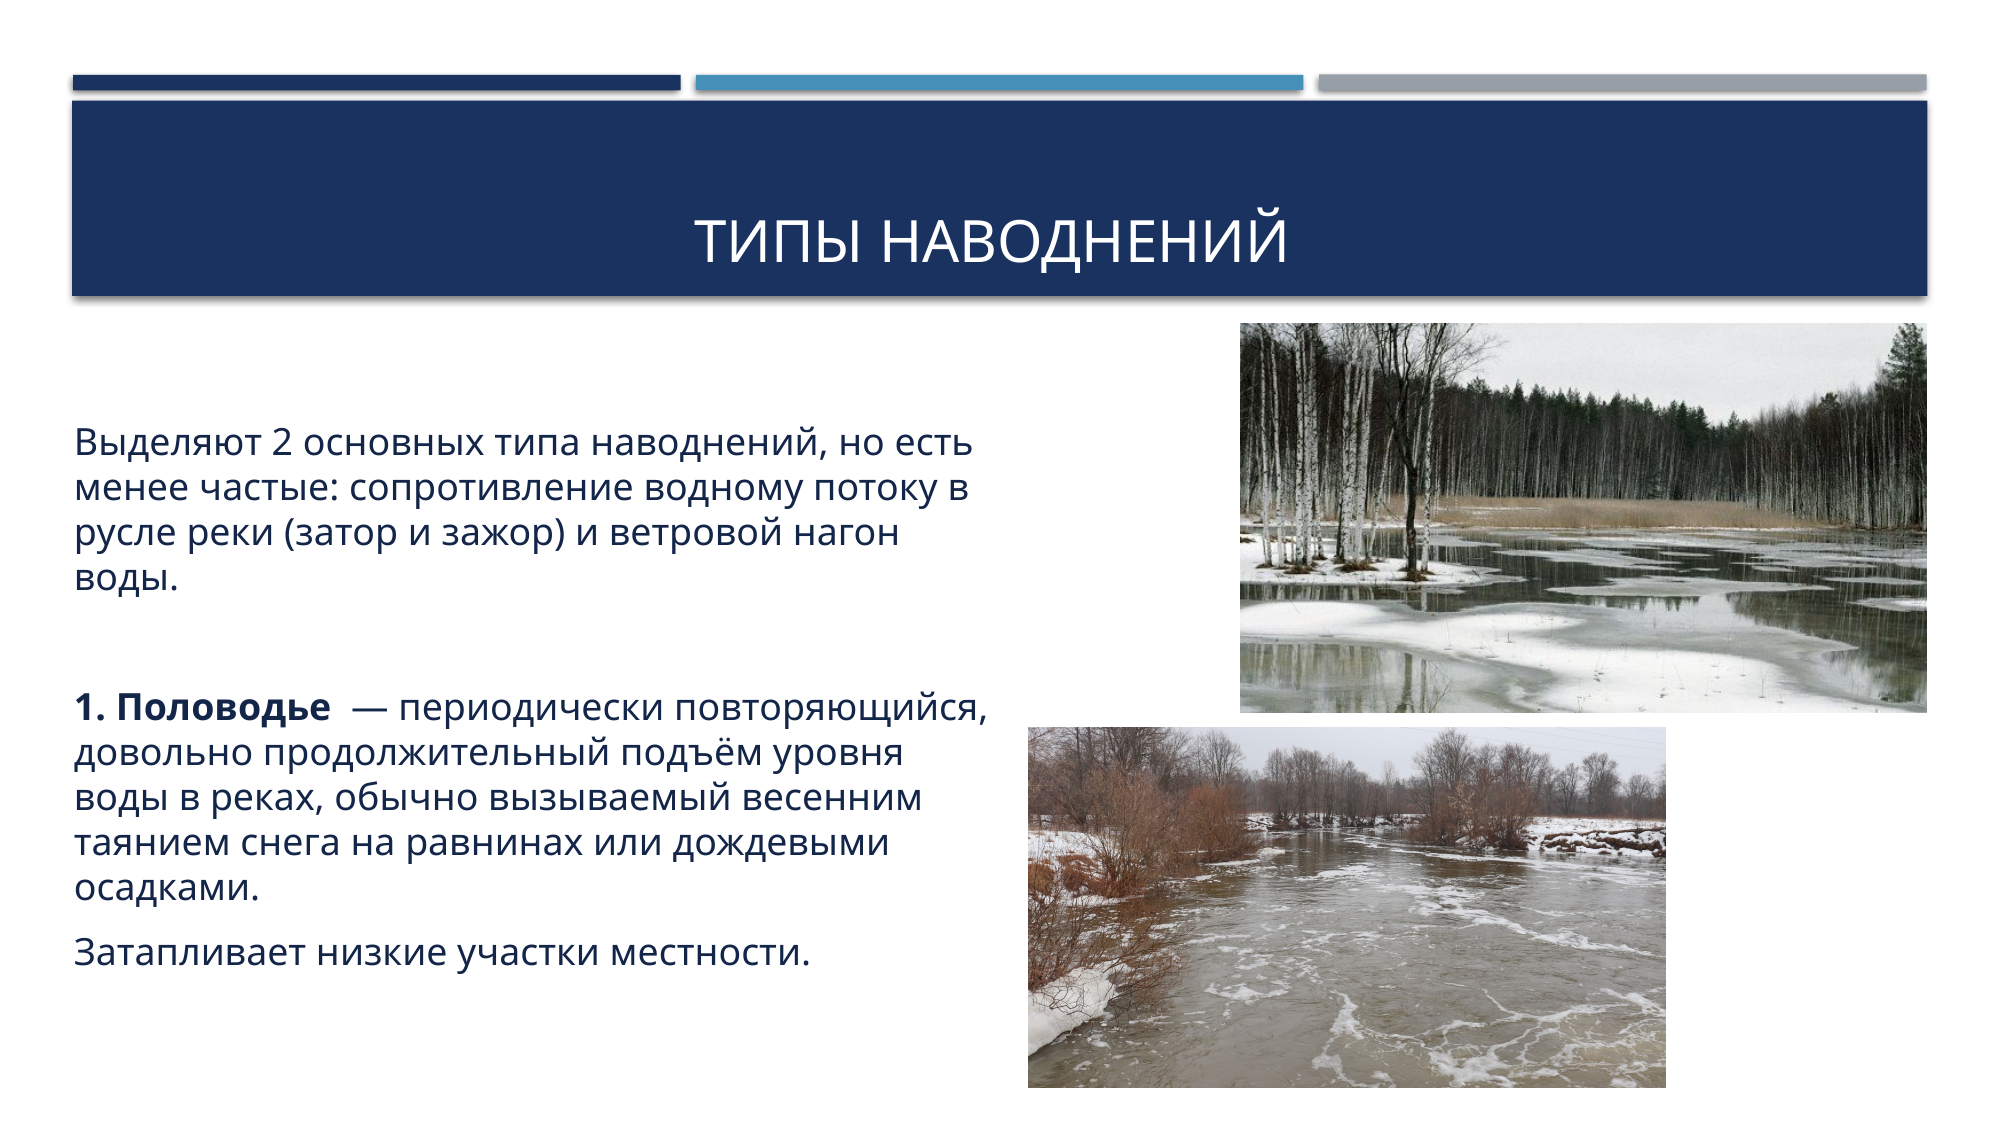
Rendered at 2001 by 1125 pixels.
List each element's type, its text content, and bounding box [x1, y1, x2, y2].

picture [1239, 322, 1927, 713]
title Типы наводнений [95, 115, 1905, 282]
picture [1027, 727, 1667, 1088]
list Выделяют 2 основных типа наводнений, но есть менее частые: сопротивление водному потоку в русле реки (затор и зажор) и ветровой нагон воды. 1. Половодье — периодически повторяющийся, довольно продолжительный подъём уровня воды в реках, обычно вызываемый весенним таянием снега на равнинах или дождевыми осадками. Затапливает низкие участки местности. [58, 337, 1013, 1053]
